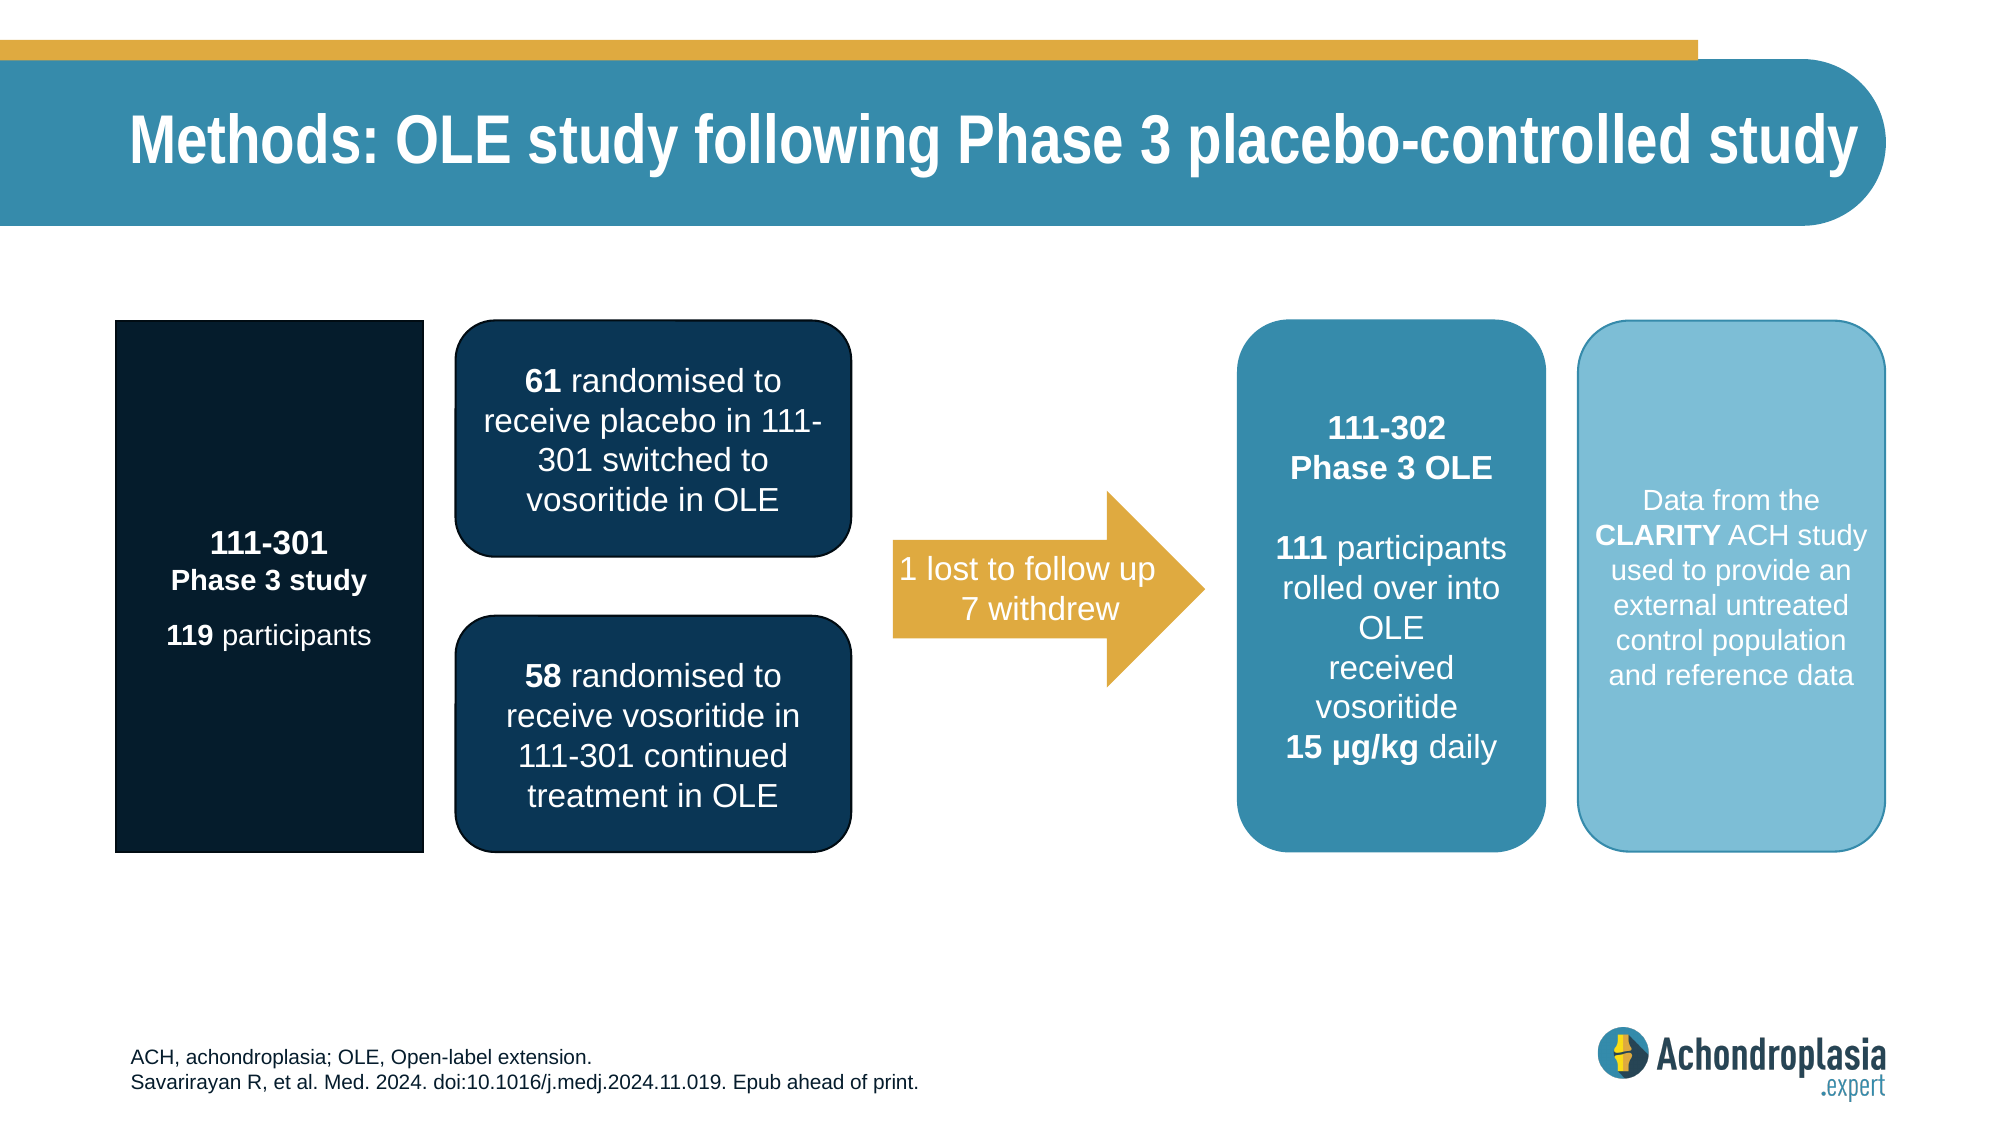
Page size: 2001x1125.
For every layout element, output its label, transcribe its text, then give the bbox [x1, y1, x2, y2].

footer ACH, achondroplasia; OLE, Open-label extension. Savarirayan R, et al. Med. 2024. doi:10.1016/j.medj.2024.11.019. Epub ahead of print. [115, 1005, 1598, 1102]
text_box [884, 490, 1206, 688]
text_box 58 randomised to receive vosoritide in 111-301 continued treatment in OLE [454, 614, 853, 854]
list 111-301 Phase 3 study 119 participants [115, 320, 424, 853]
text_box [1238, 320, 1886, 852]
text_box 61 randomised to receive placebo in 111-301 switched to vosoritide in OLE [454, 319, 853, 558]
title Methods: OLE study following Phase 3 placebo-controlled study [114, 59, 1886, 225]
picture [1598, 1027, 1886, 1102]
